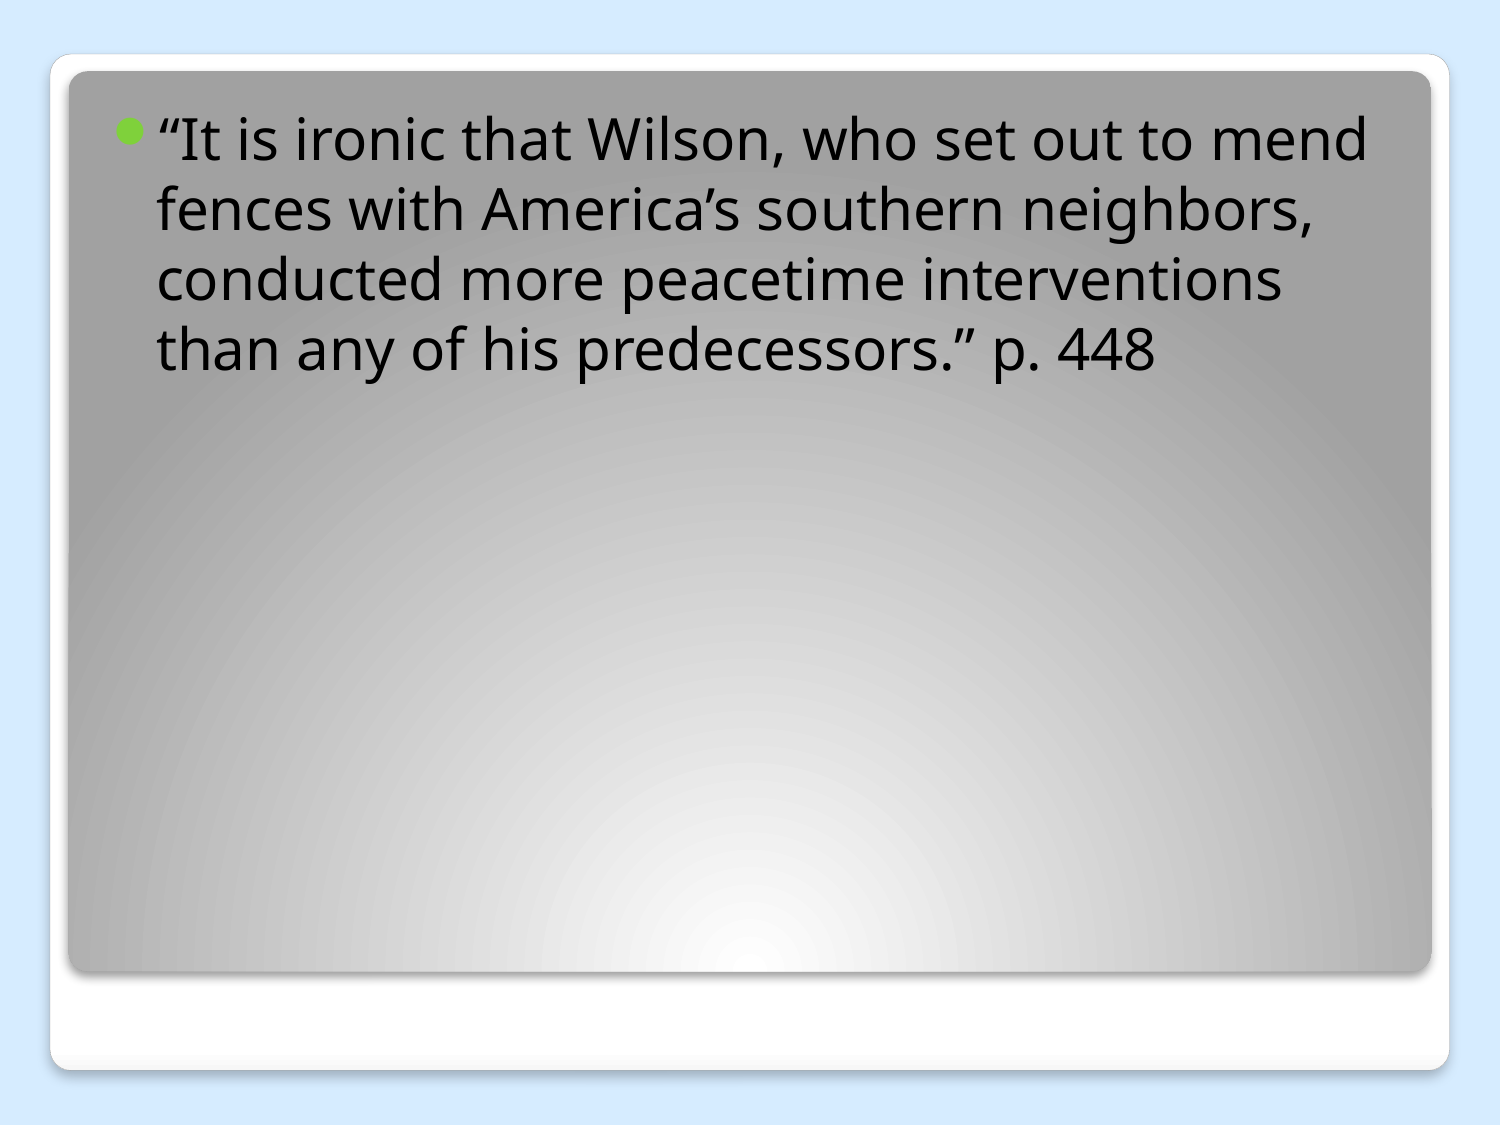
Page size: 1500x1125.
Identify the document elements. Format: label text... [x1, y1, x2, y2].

list “It is ironic that Wilson, who set out to mend fences with America’s southern neighbors, conducted more peacetime interventions than any of his predecessors.” p. 448 [82, 86, 1425, 774]
